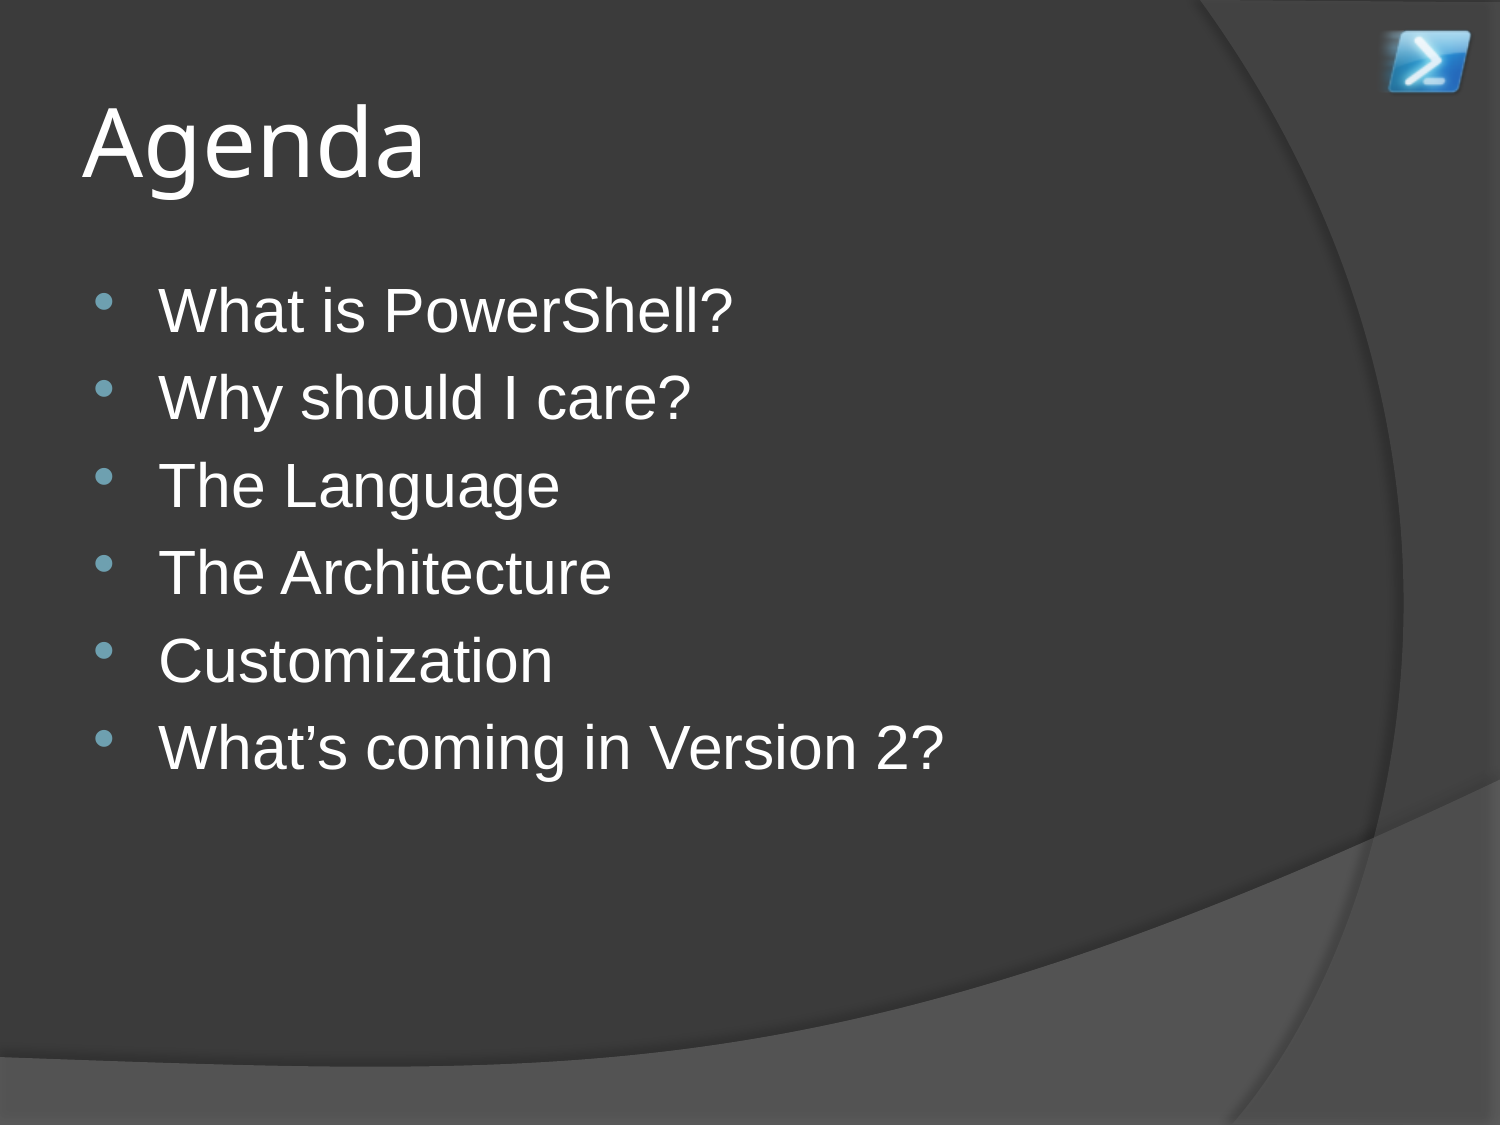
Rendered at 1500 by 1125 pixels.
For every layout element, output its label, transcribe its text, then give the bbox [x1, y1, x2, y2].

title Agenda [75, 45, 1300, 233]
list What is PowerShell? Why should I care? The Language The Architecture Customization What’s coming in Version 2? [75, 262, 1300, 1005]
picture [1374, 12, 1475, 113]
